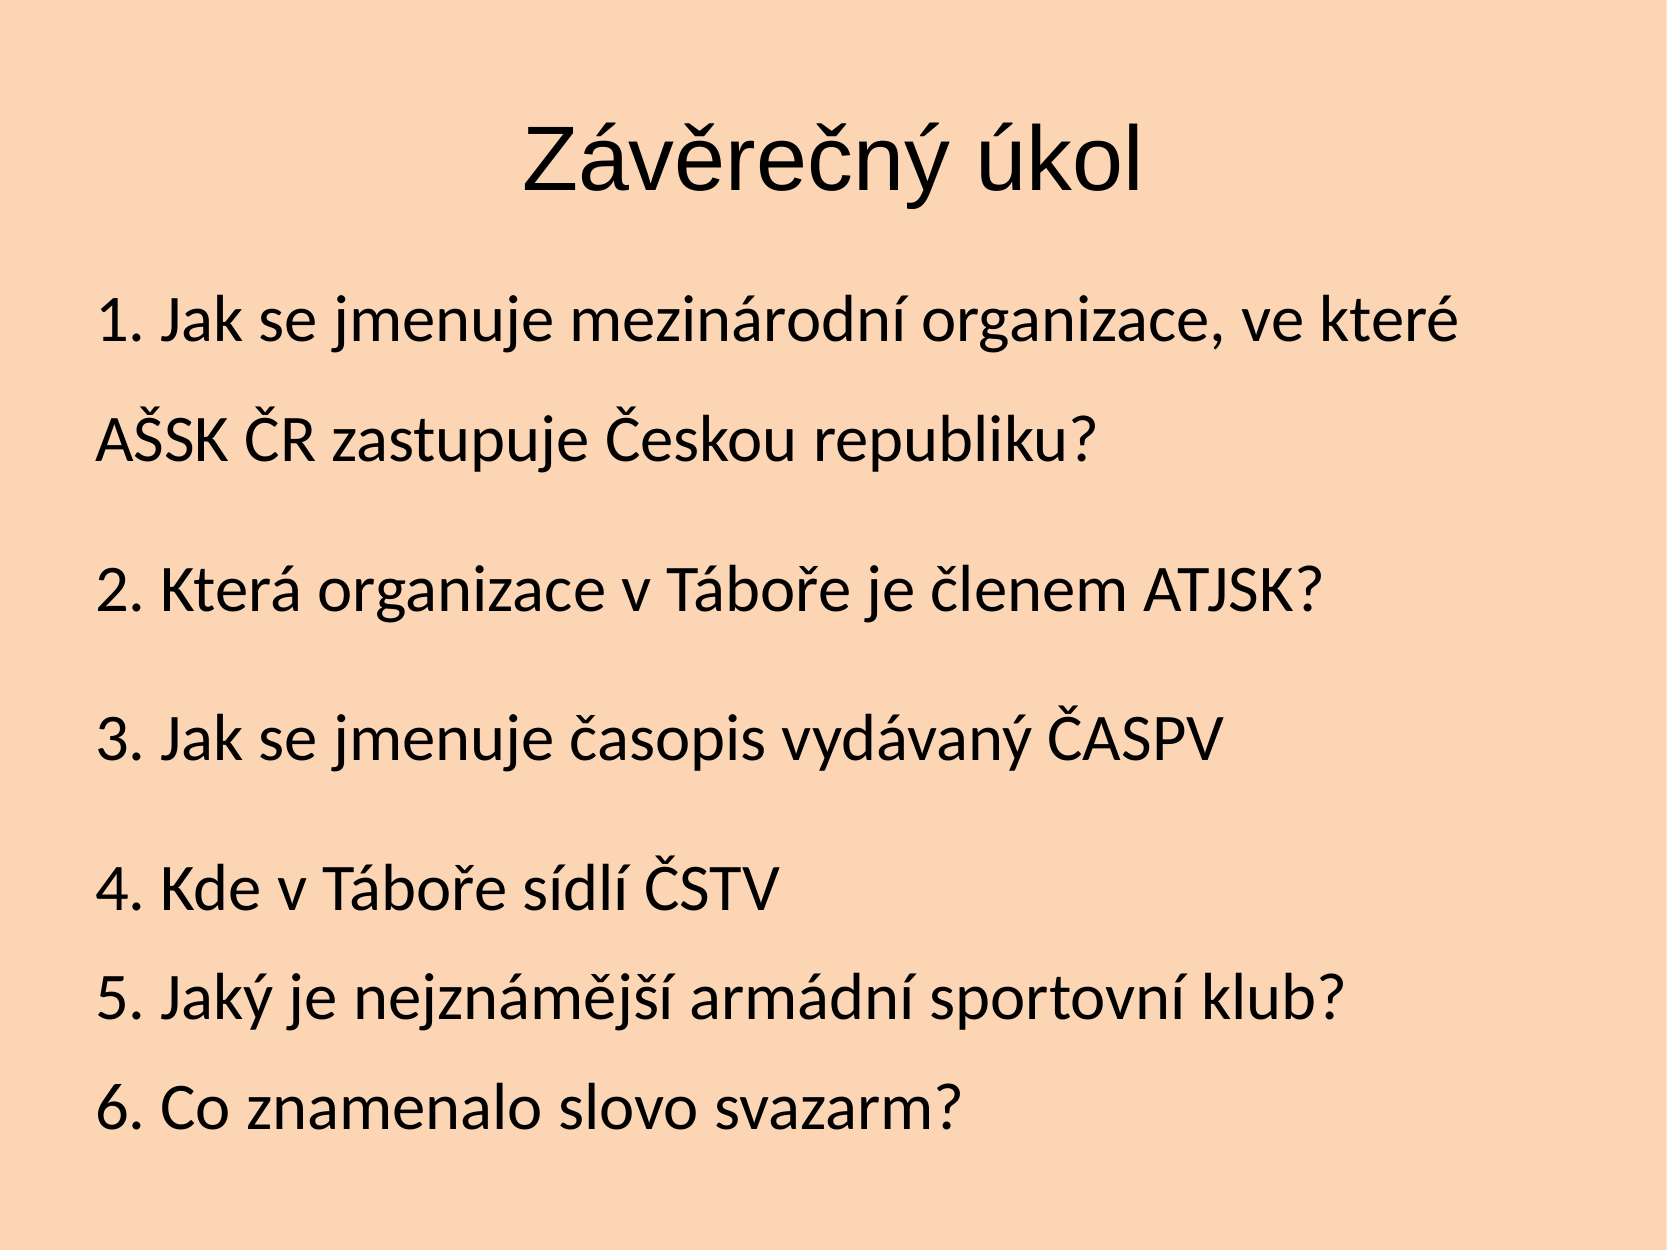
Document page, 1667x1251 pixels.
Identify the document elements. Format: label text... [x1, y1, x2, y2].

title Závěrečný úkol [83, 49, 1584, 259]
list 1. Jak se jmenuje mezinárodní organizace, ve které AŠSK ČR zastupuje Českou republiku? 2. Která organizace v Táboře je členem ATJSK? 3. Jak se jmenuje časopis vydávaný ČASPV 4. Kde v Táboře sídlí ČSTV 5. Jaký je nejznámější armádní sportovní klub? 6. Co znamenalo slovo svazarm? [77, 235, 1578, 1192]
